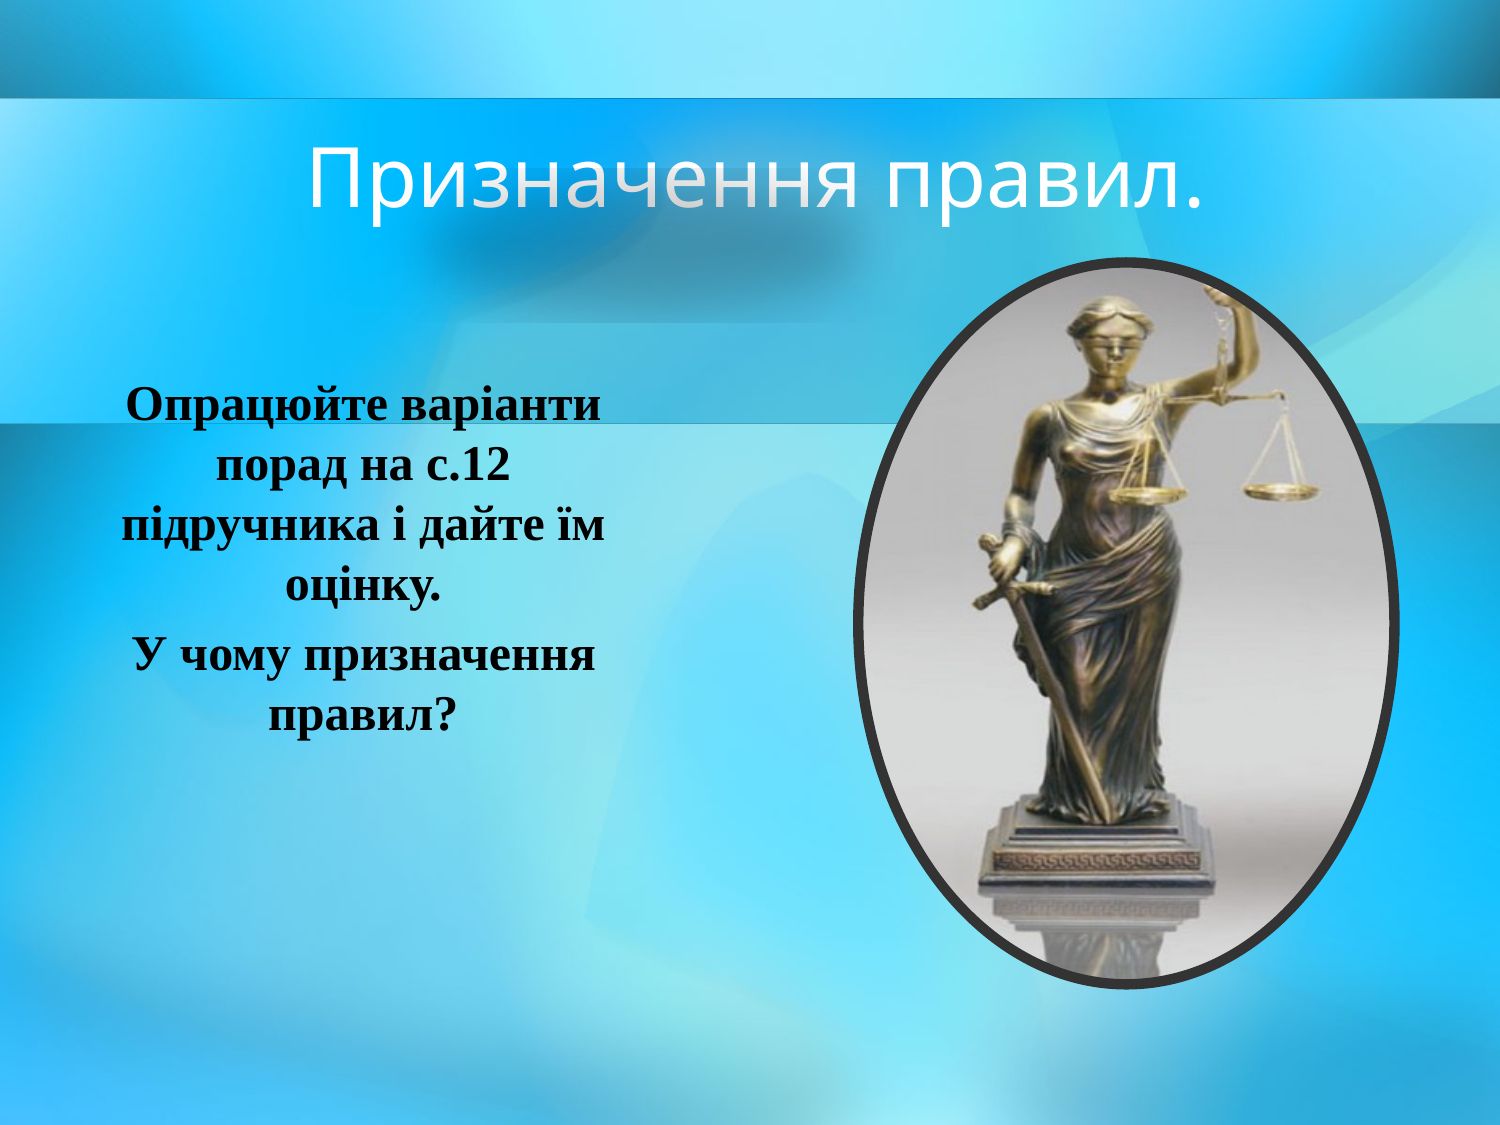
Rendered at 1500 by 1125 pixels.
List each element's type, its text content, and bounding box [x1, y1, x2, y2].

subtitle Опрацюйте варіанти порад на с.12 підручника і дайте їм оцінку. У чому призначення правил? [70, 363, 657, 880]
picture [0, 0, 1500, 1125]
title Призначення правил. [116, 128, 1395, 220]
